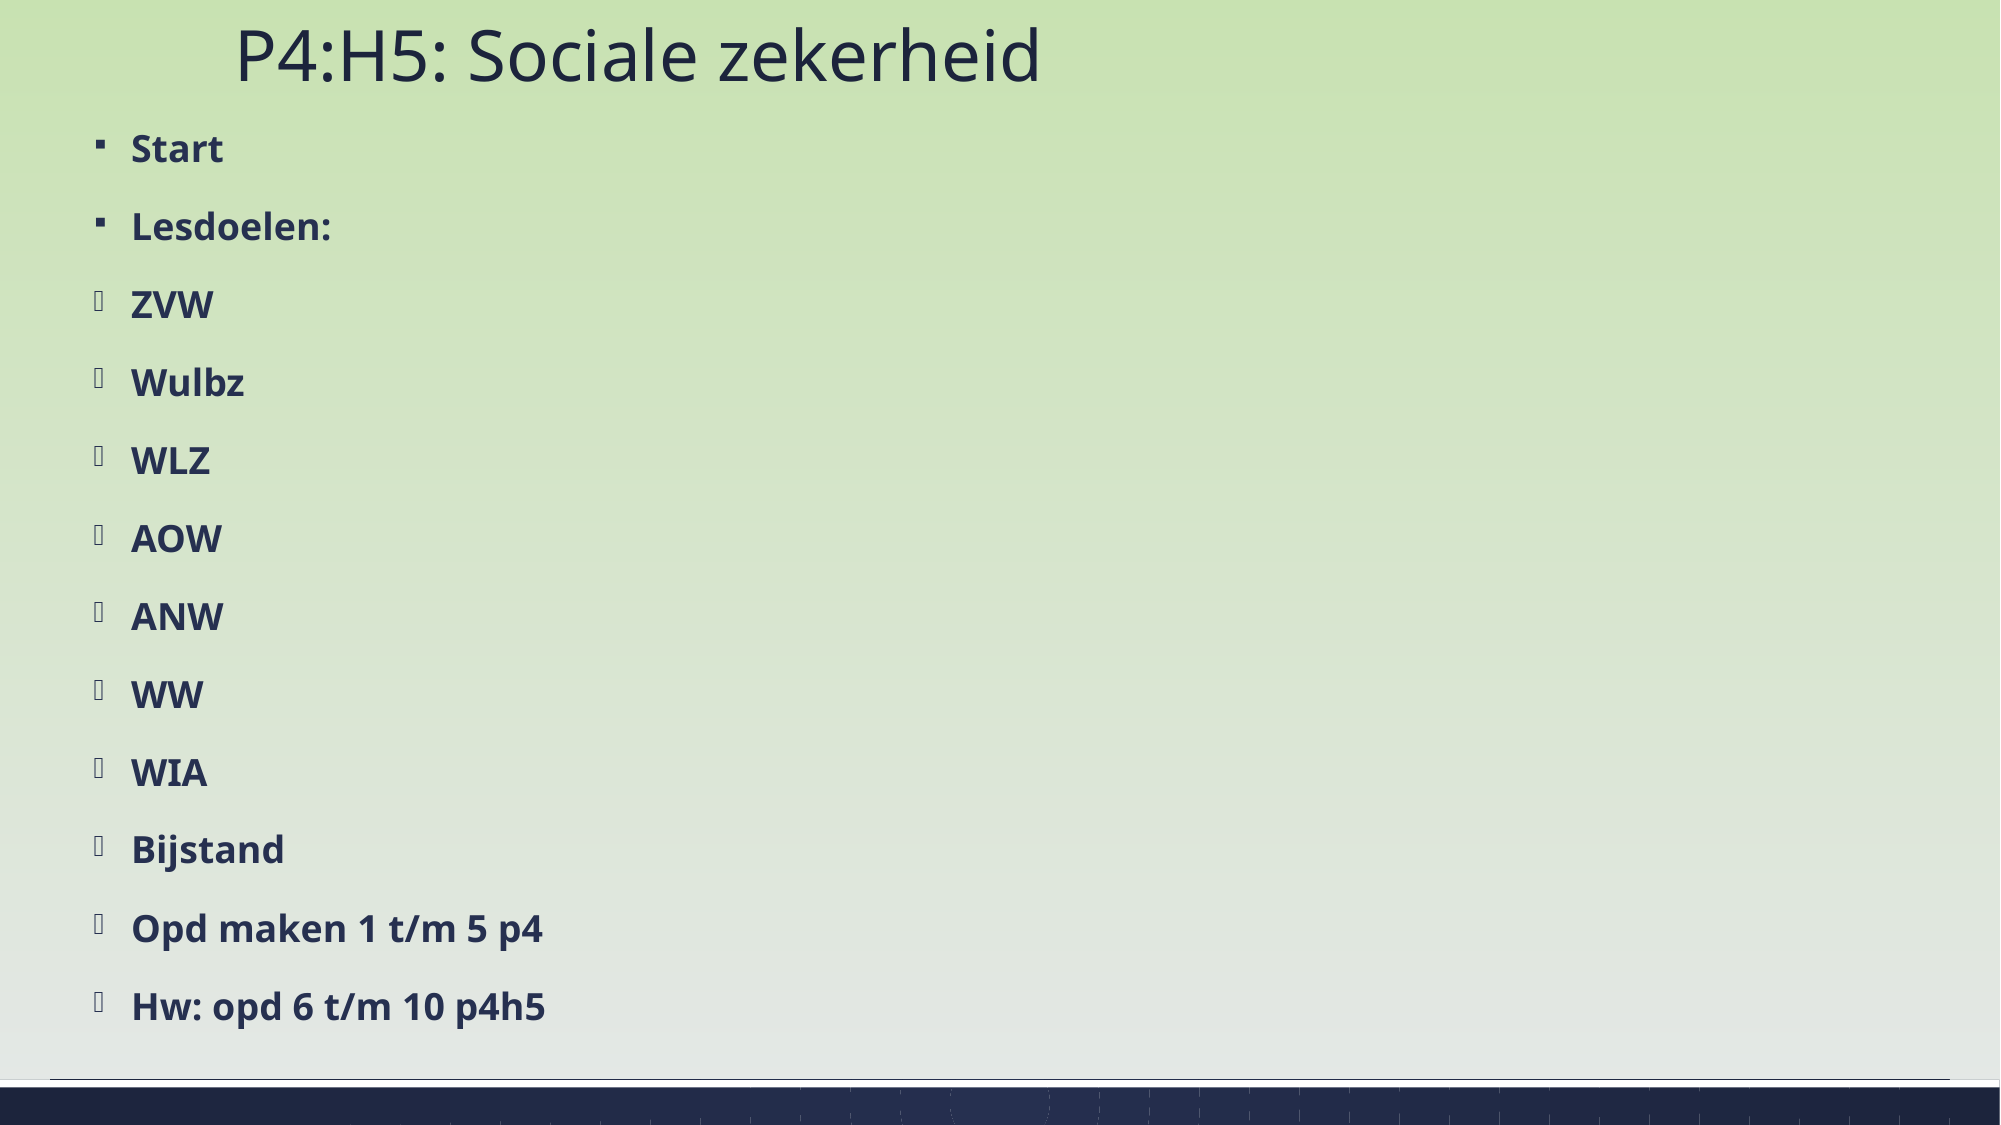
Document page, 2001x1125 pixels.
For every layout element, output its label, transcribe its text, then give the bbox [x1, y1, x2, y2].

title P4:H5: Sociale zekerheid [219, 11, 1780, 105]
list Start Lesdoelen: ZVW Wulbz WLZ AOW ANW WW WIA Bijstand Opd maken 1 t/m 5 p4 Hw: opd 6 t/m 10 p4h5 [70, 122, 1780, 1073]
